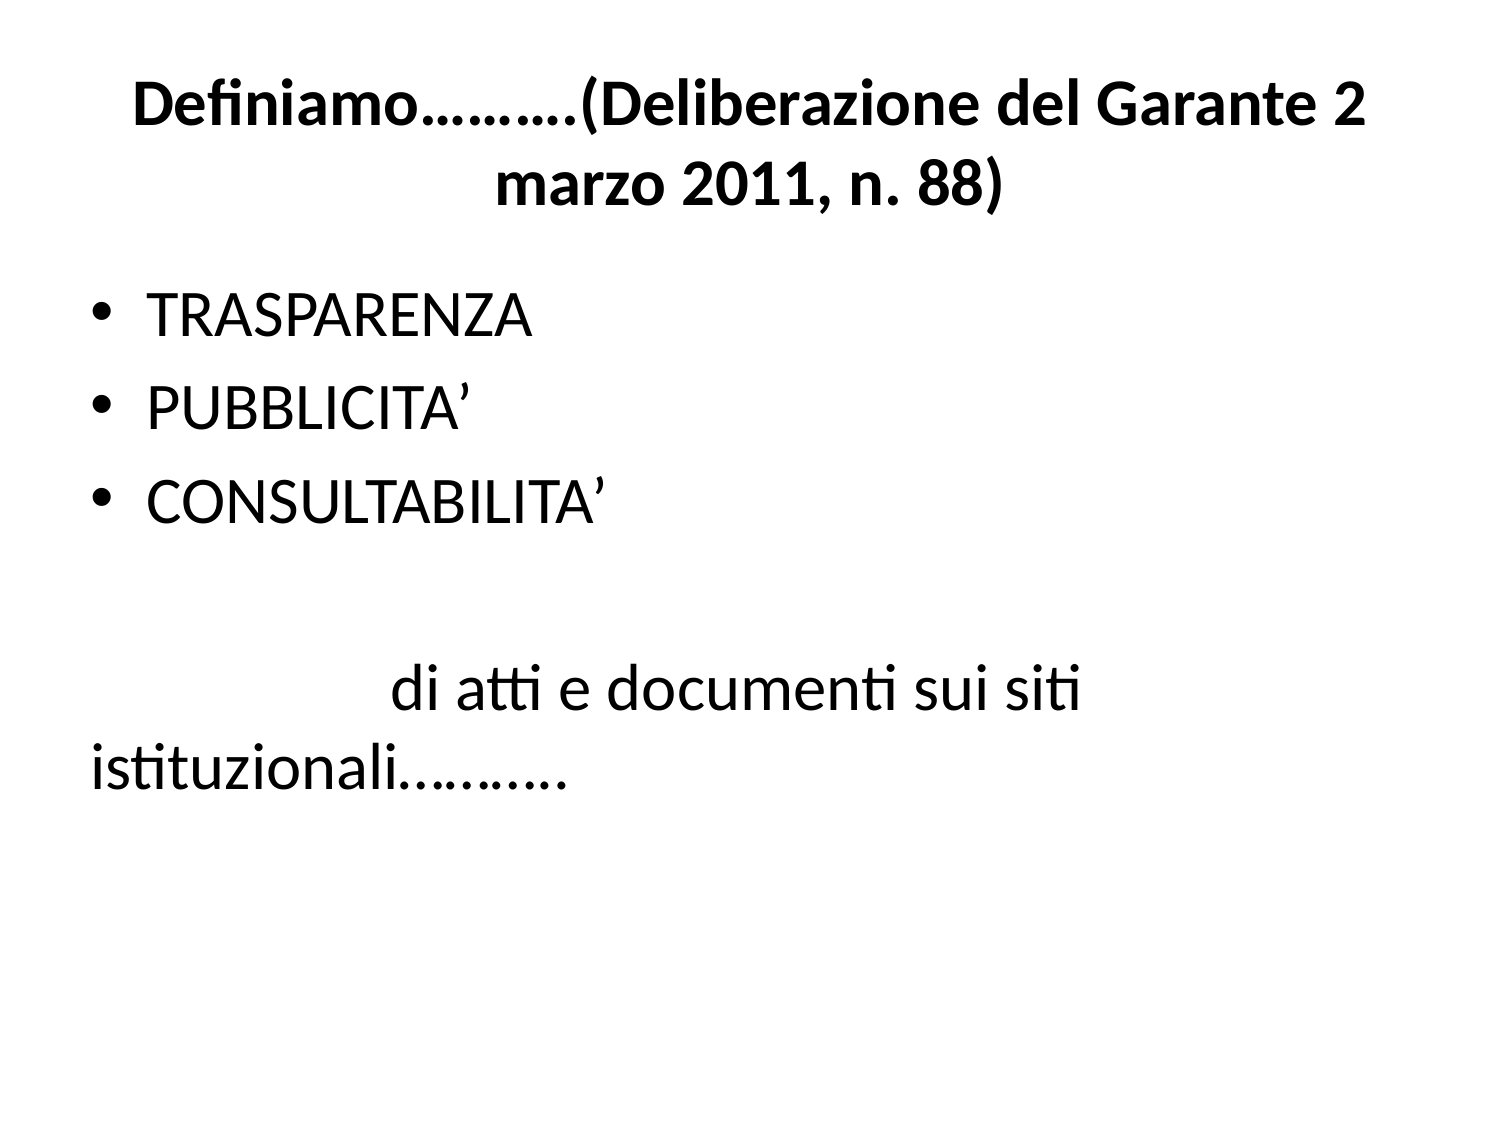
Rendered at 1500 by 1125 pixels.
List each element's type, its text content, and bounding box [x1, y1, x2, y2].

title Definiamo……….(Deliberazione del Garante 2 marzo 2011, n. 88) [74, 44, 1426, 233]
list TRASPARENZA PUBBLICITA’ CONSULTABILITA’ di atti e documenti sui siti istituzionali……….. [74, 262, 1426, 1006]
